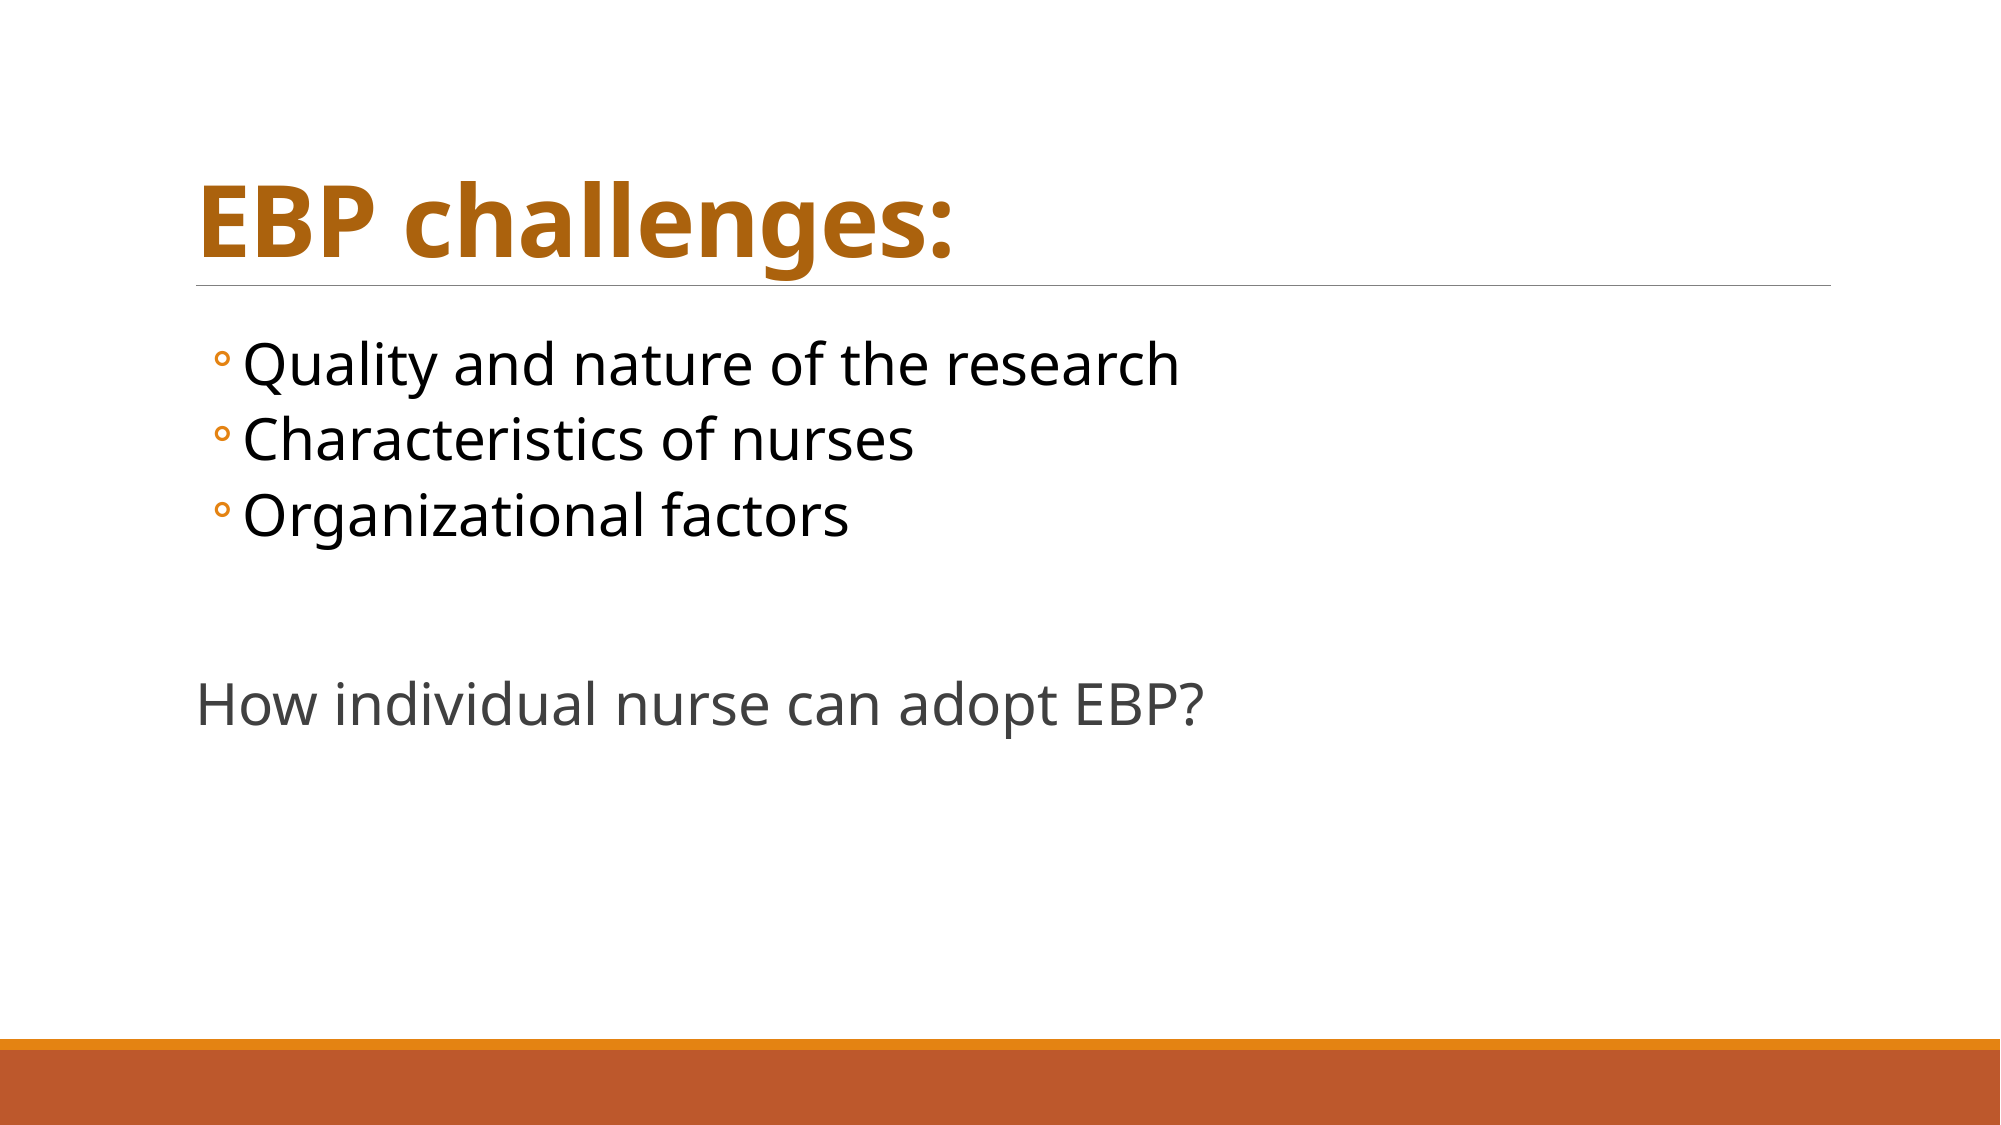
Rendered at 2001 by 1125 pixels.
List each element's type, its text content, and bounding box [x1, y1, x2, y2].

list Quality and nature of the research Characteristics of nurses Organizational factors How individual nurse can adopt EBP? [180, 327, 1830, 988]
title EBP challenges: [180, 80, 1830, 285]
